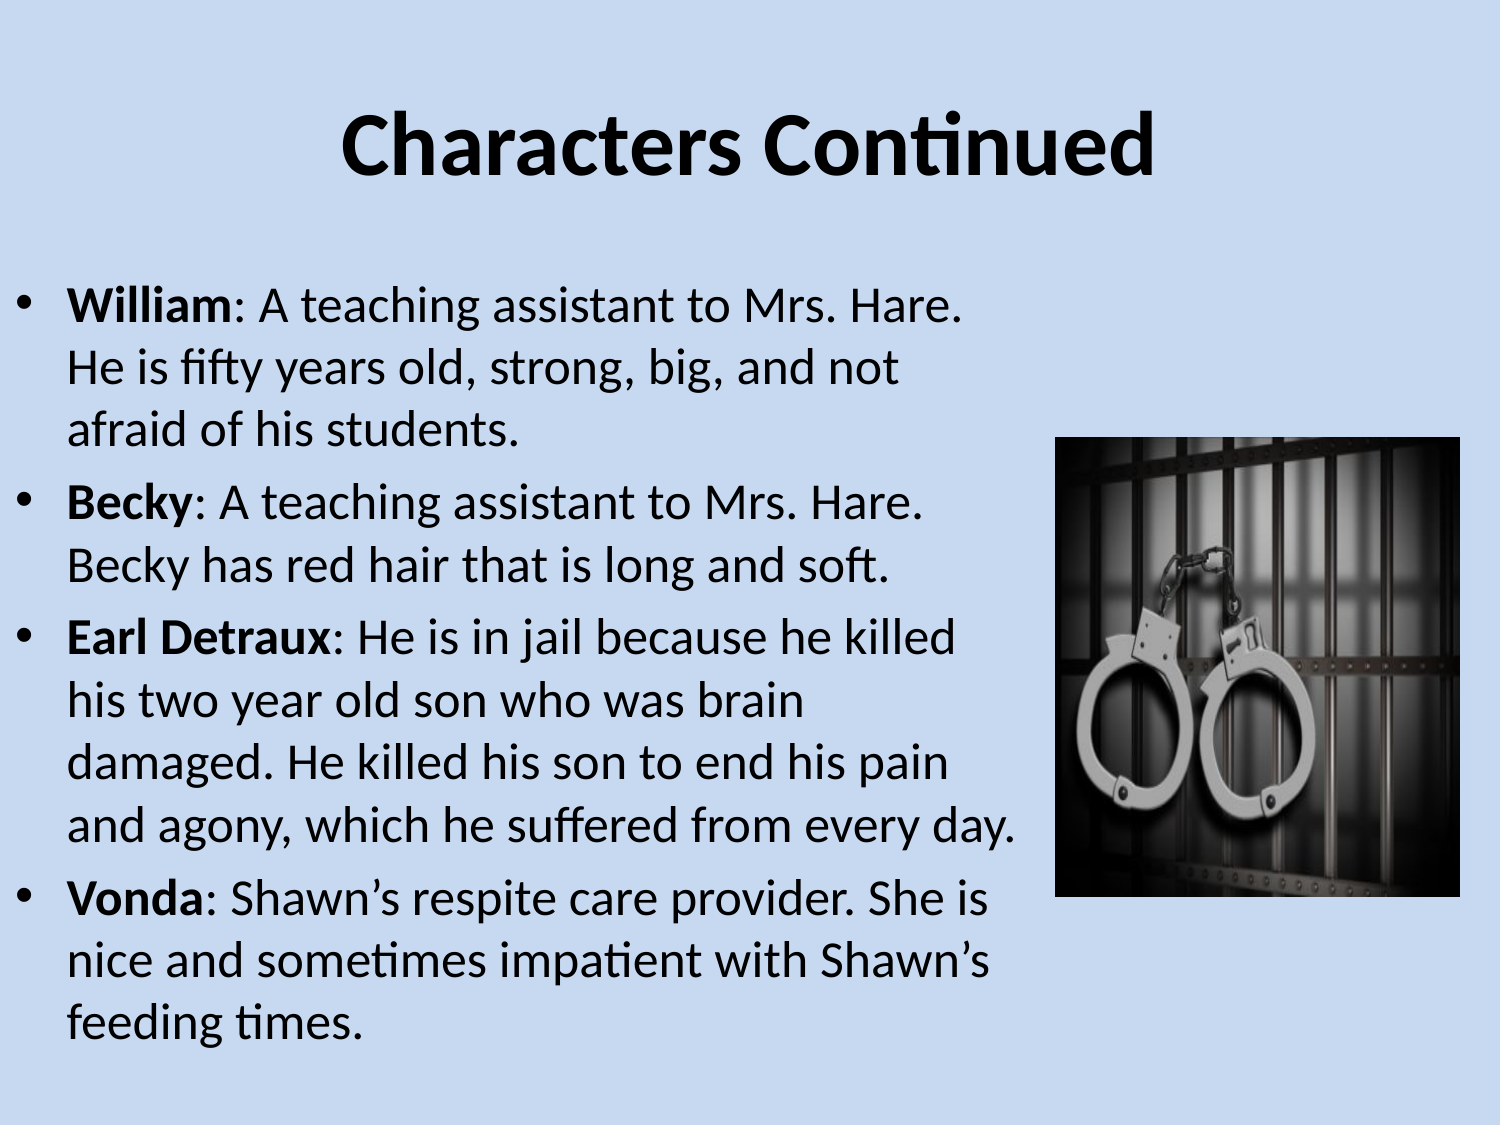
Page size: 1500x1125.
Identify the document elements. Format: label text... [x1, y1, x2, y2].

picture [1054, 437, 1461, 898]
title Characters Continued [75, 45, 1425, 233]
list William: A teaching assistant to Mrs. Hare. He is fifty years old, strong, big, and not afraid of his students. Becky: A teaching assistant to Mrs. Hare. Becky has red hair that is long and soft. Earl Detraux: He is in jail because he killed his two year old son who was brain damaged. He killed his son to end his pain and agony, which he suffered from every day. Vonda: Shawn’s respite care provider. She is nice and sometimes impatient with Shawn’s feeding times. [0, 262, 1038, 1125]
